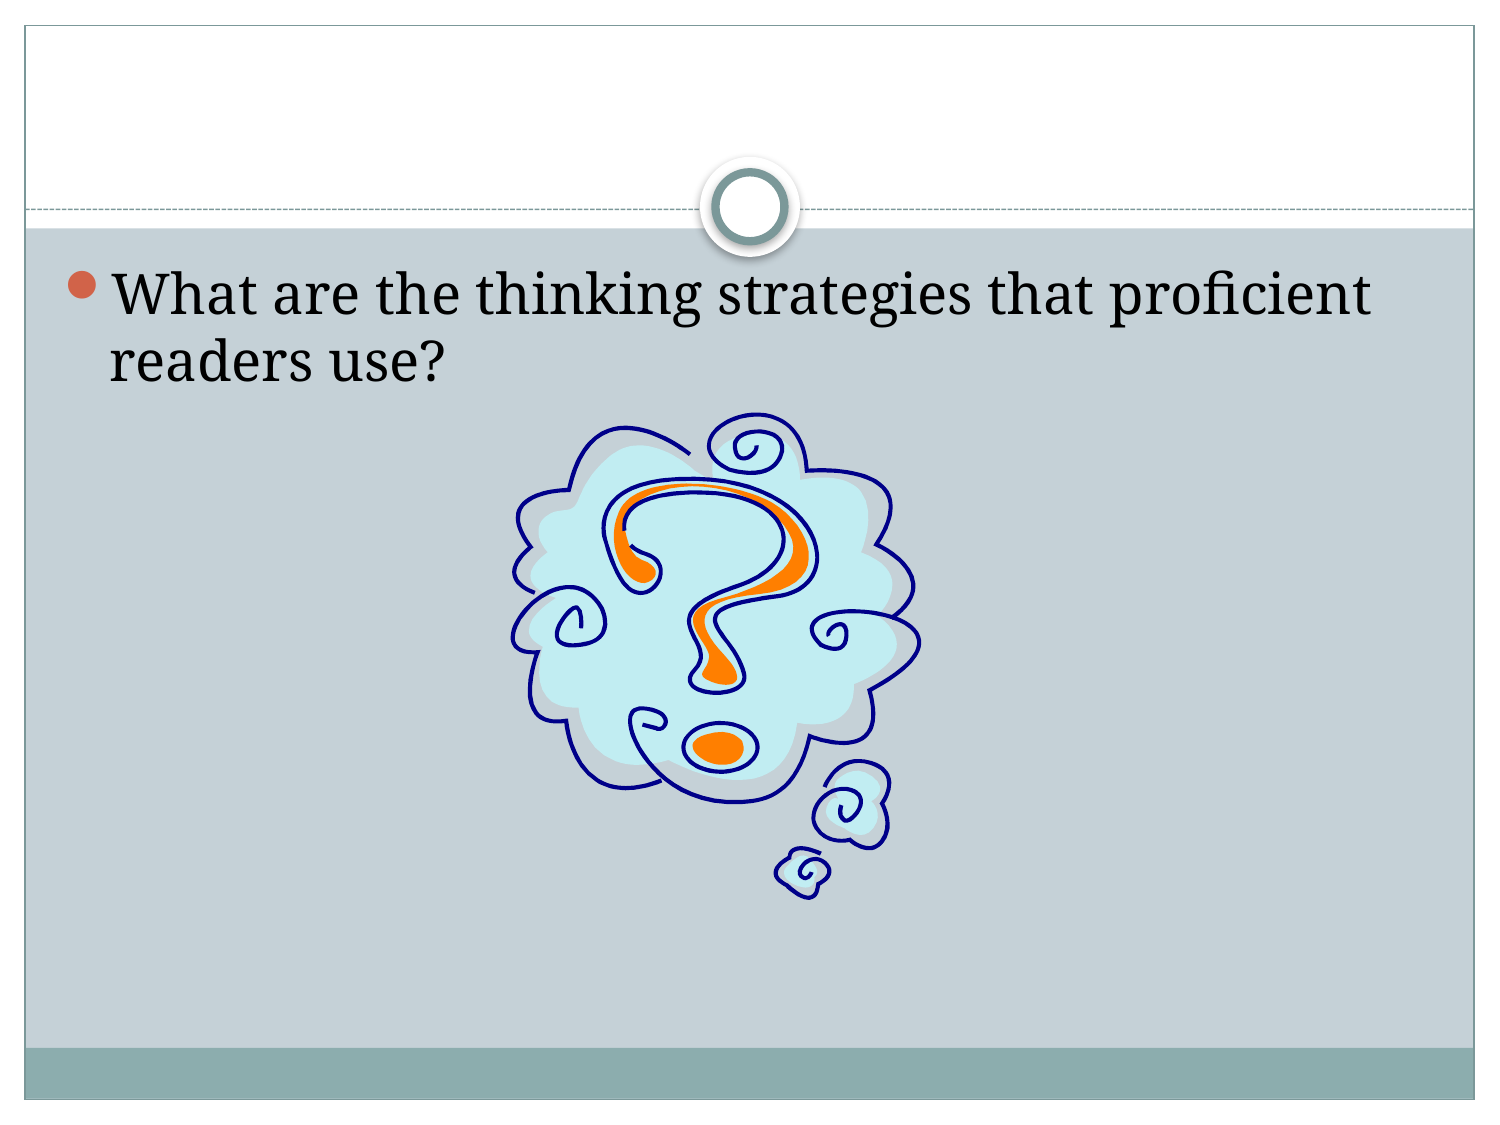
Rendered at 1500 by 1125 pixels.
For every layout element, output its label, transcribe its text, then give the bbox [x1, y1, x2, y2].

picture [510, 412, 922, 900]
list What are the thinking strategies that proficient readers use? [49, 250, 1445, 1001]
